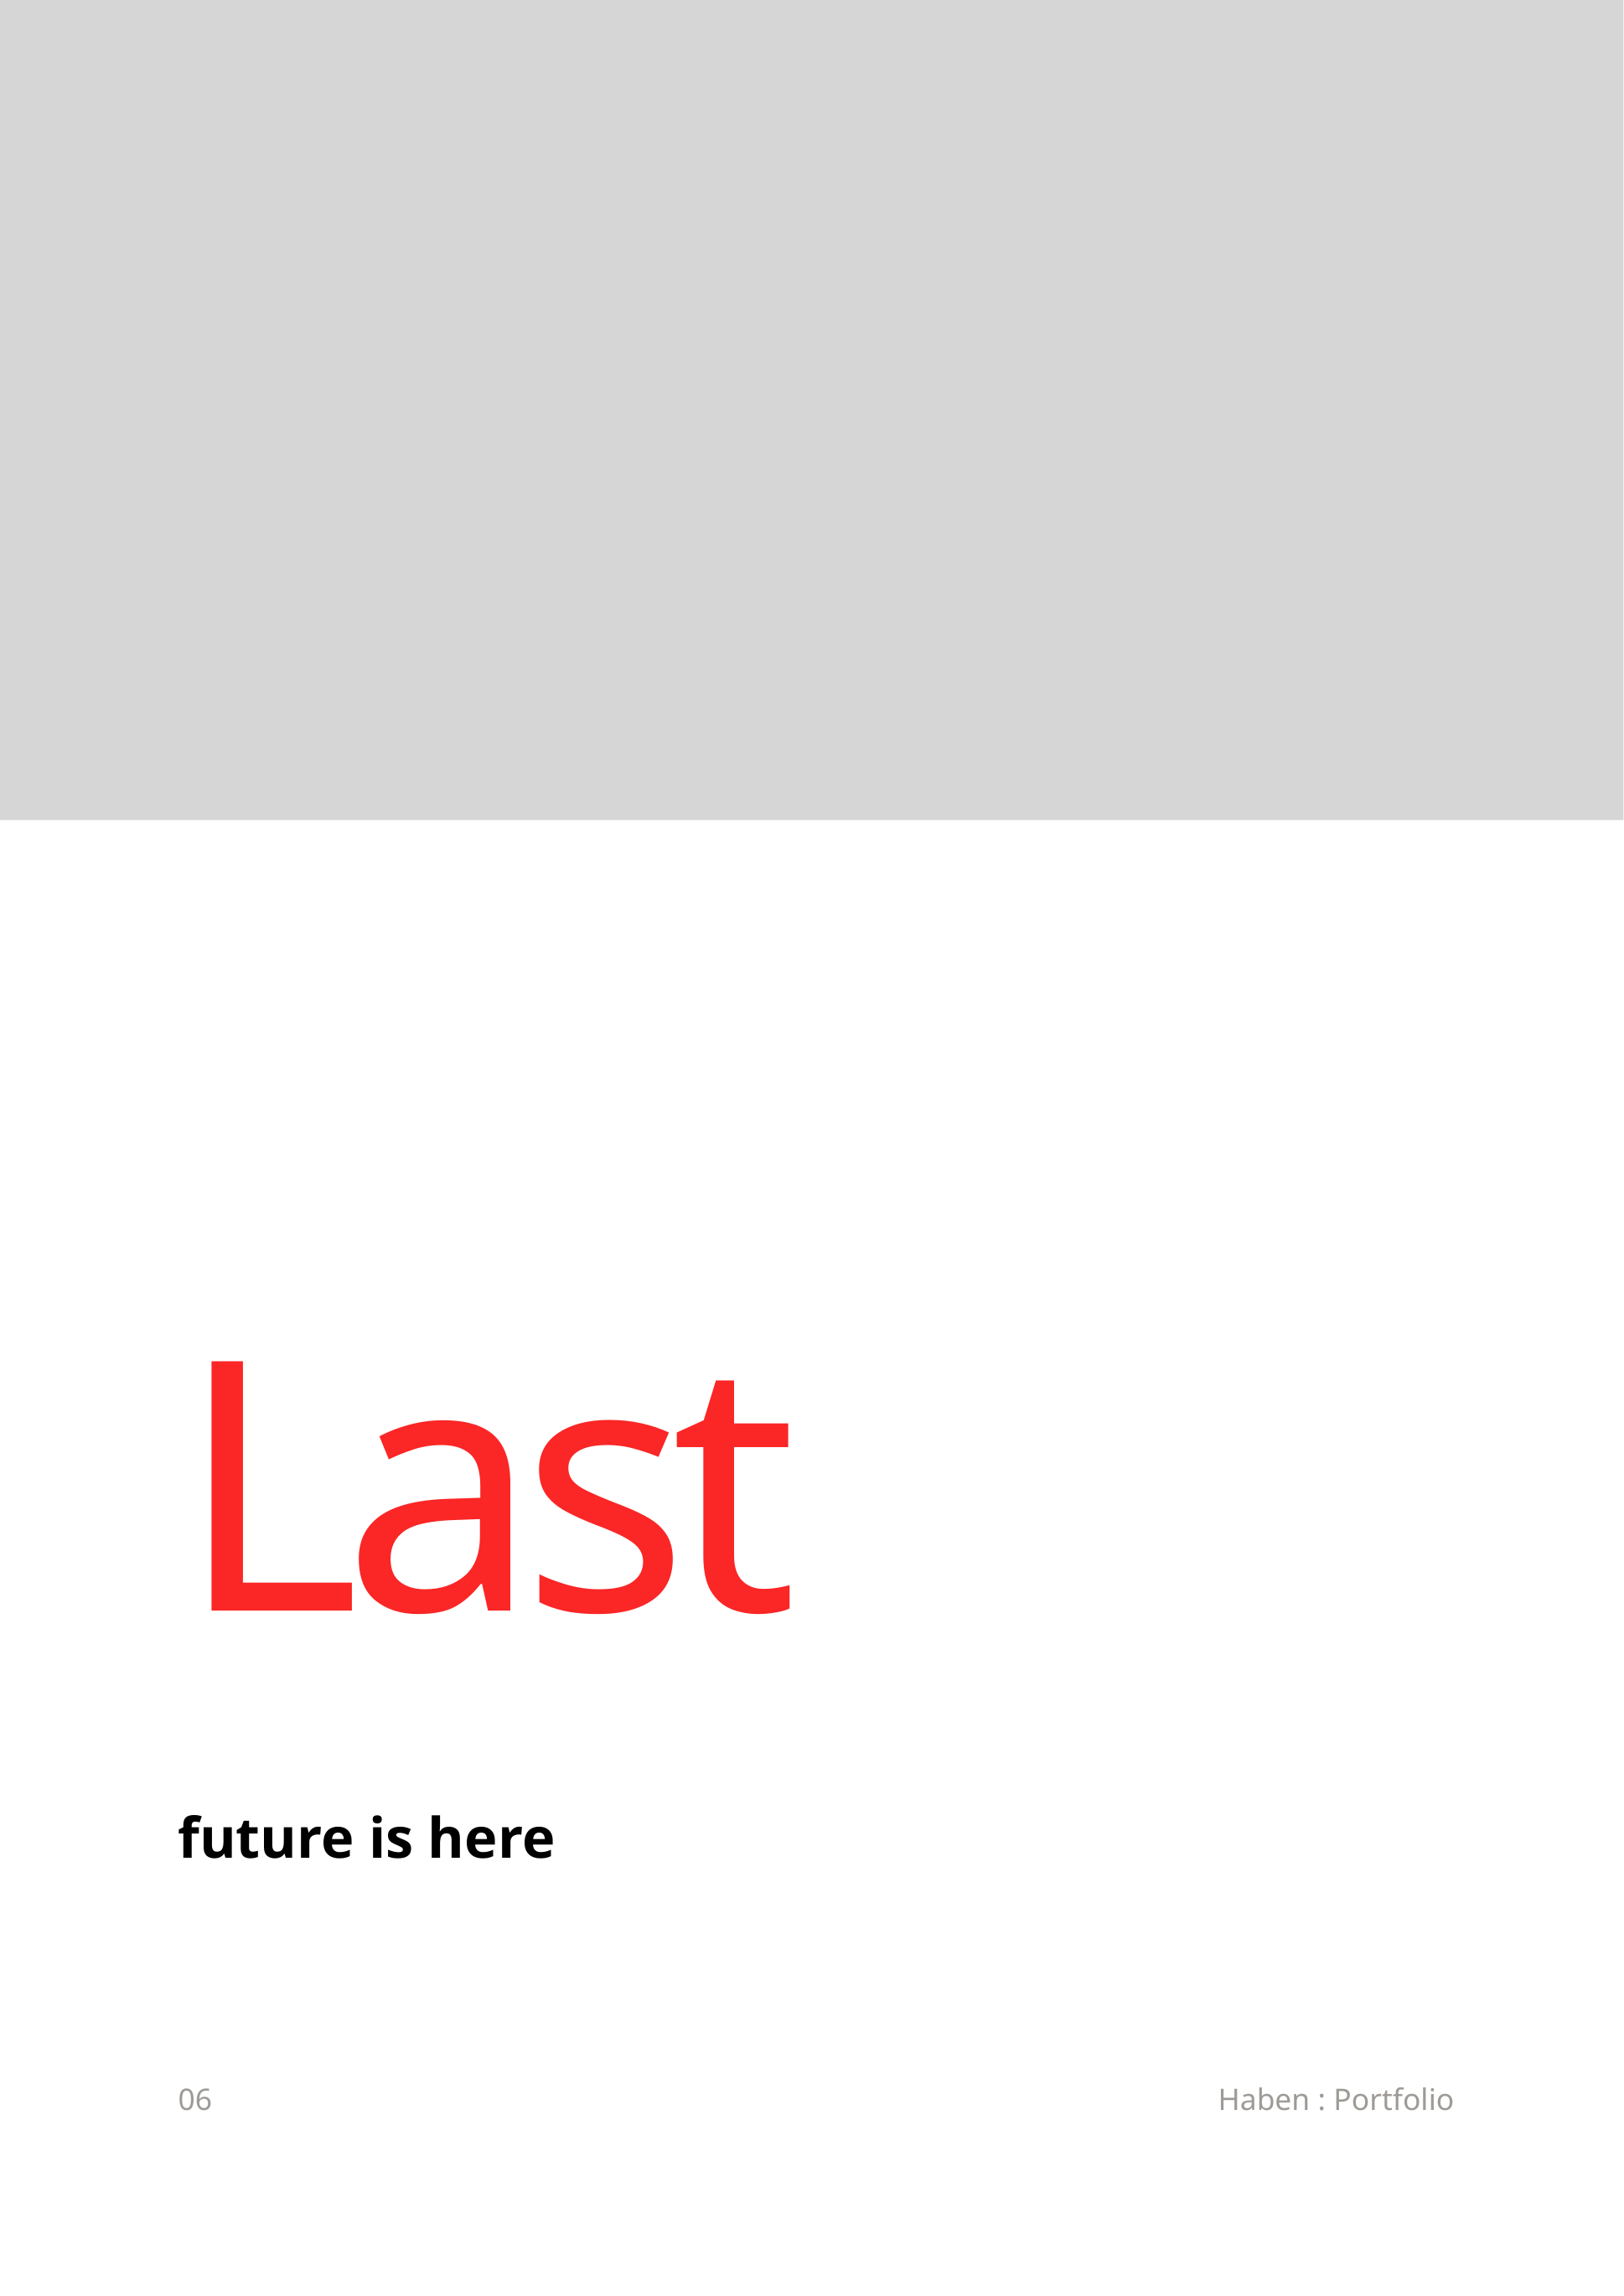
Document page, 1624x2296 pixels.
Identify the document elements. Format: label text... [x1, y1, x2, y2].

text_box future is here [174, 1798, 563, 1873]
text_box [0, 0, 1624, 820]
text_box Haben : Portfolio [1214, 2077, 1458, 2120]
text_box 06 [174, 2077, 216, 2120]
picture [174, 174, 1450, 1478]
text_box Last [174, 1478, 867, 1685]
